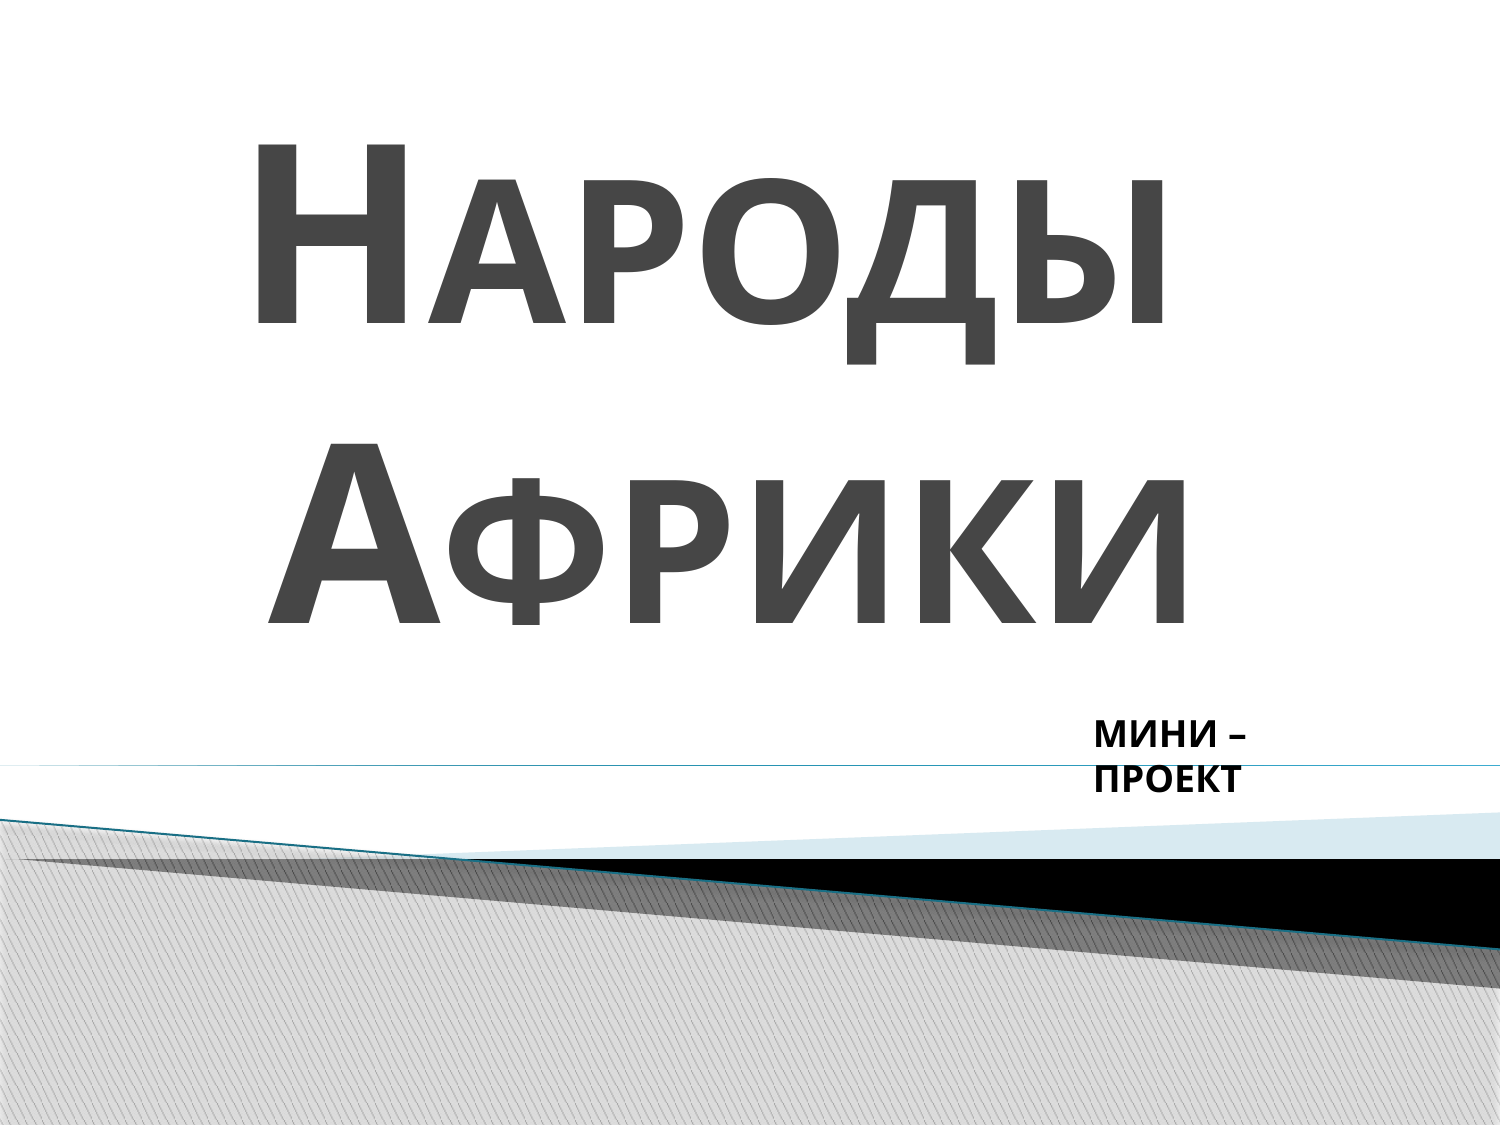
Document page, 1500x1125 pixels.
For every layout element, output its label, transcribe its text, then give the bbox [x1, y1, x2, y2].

title НАРОДЫ АФРИКИ [93, 257, 1377, 682]
picture [5, 859, 1500, 989]
text_box МИНИ – ПРОЕКТ [1078, 703, 1414, 898]
